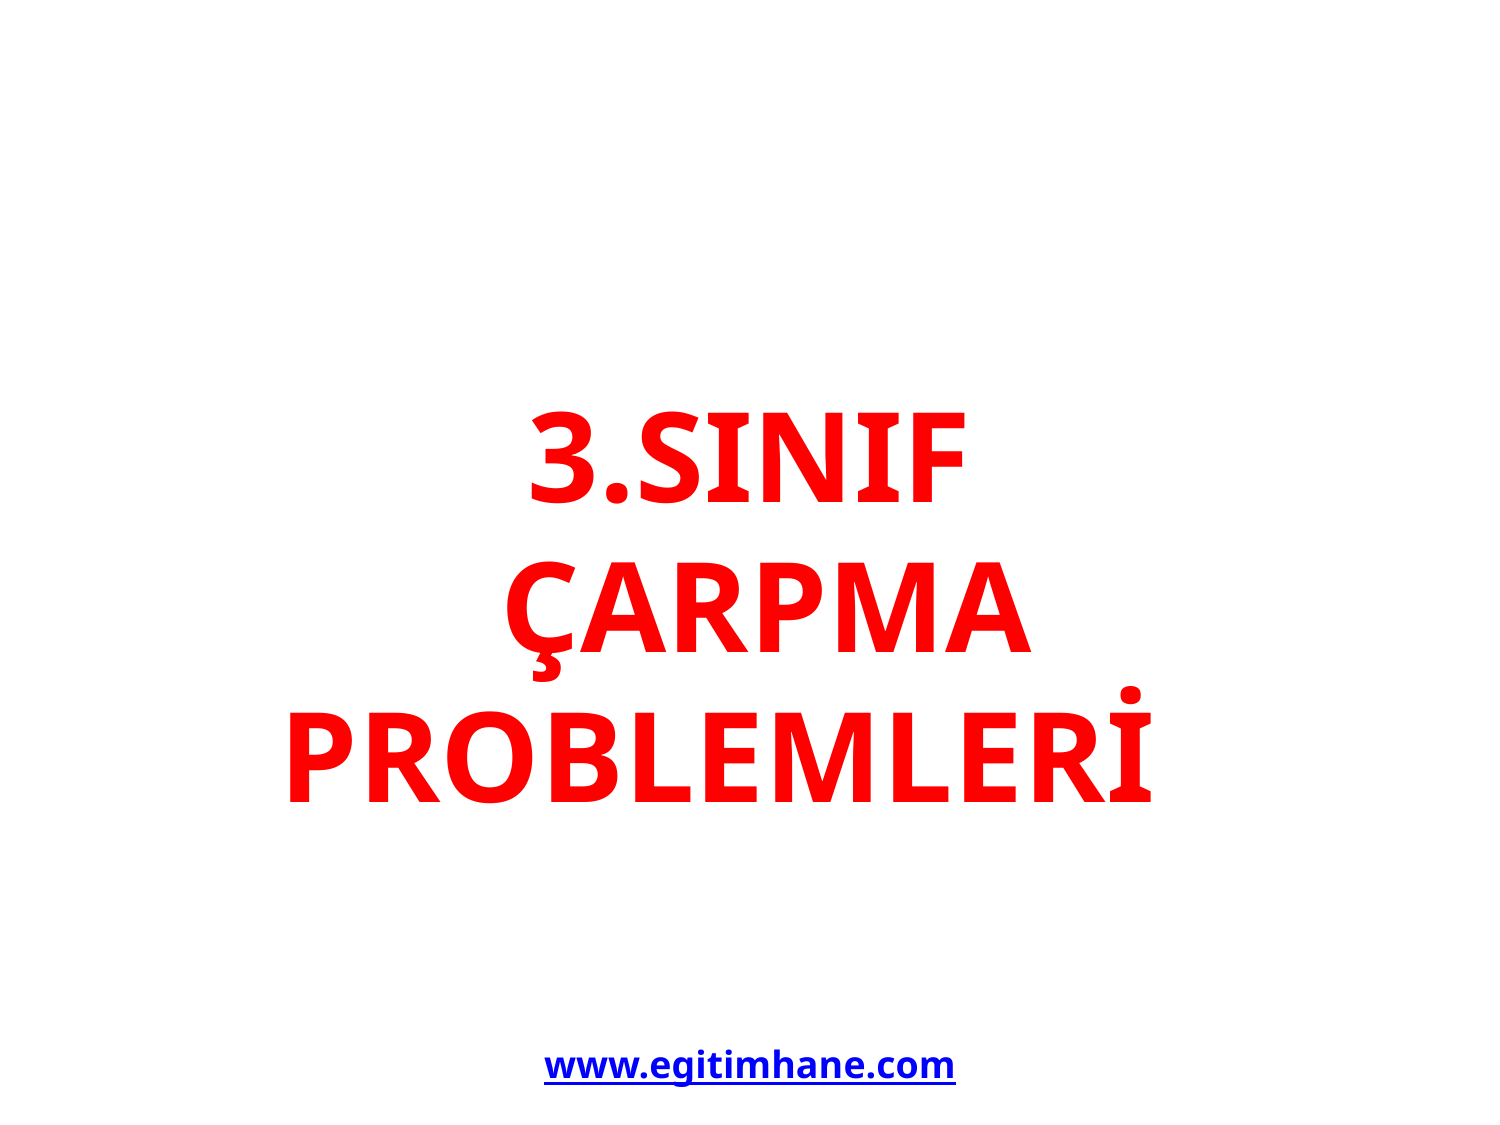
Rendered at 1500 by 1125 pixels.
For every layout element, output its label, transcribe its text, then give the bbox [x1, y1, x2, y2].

text_box 3.SINIF ÇARPMA PROBLEMLERİ [0, 70, 1500, 986]
text_box www.egitimhane.com [529, 1034, 971, 1100]
